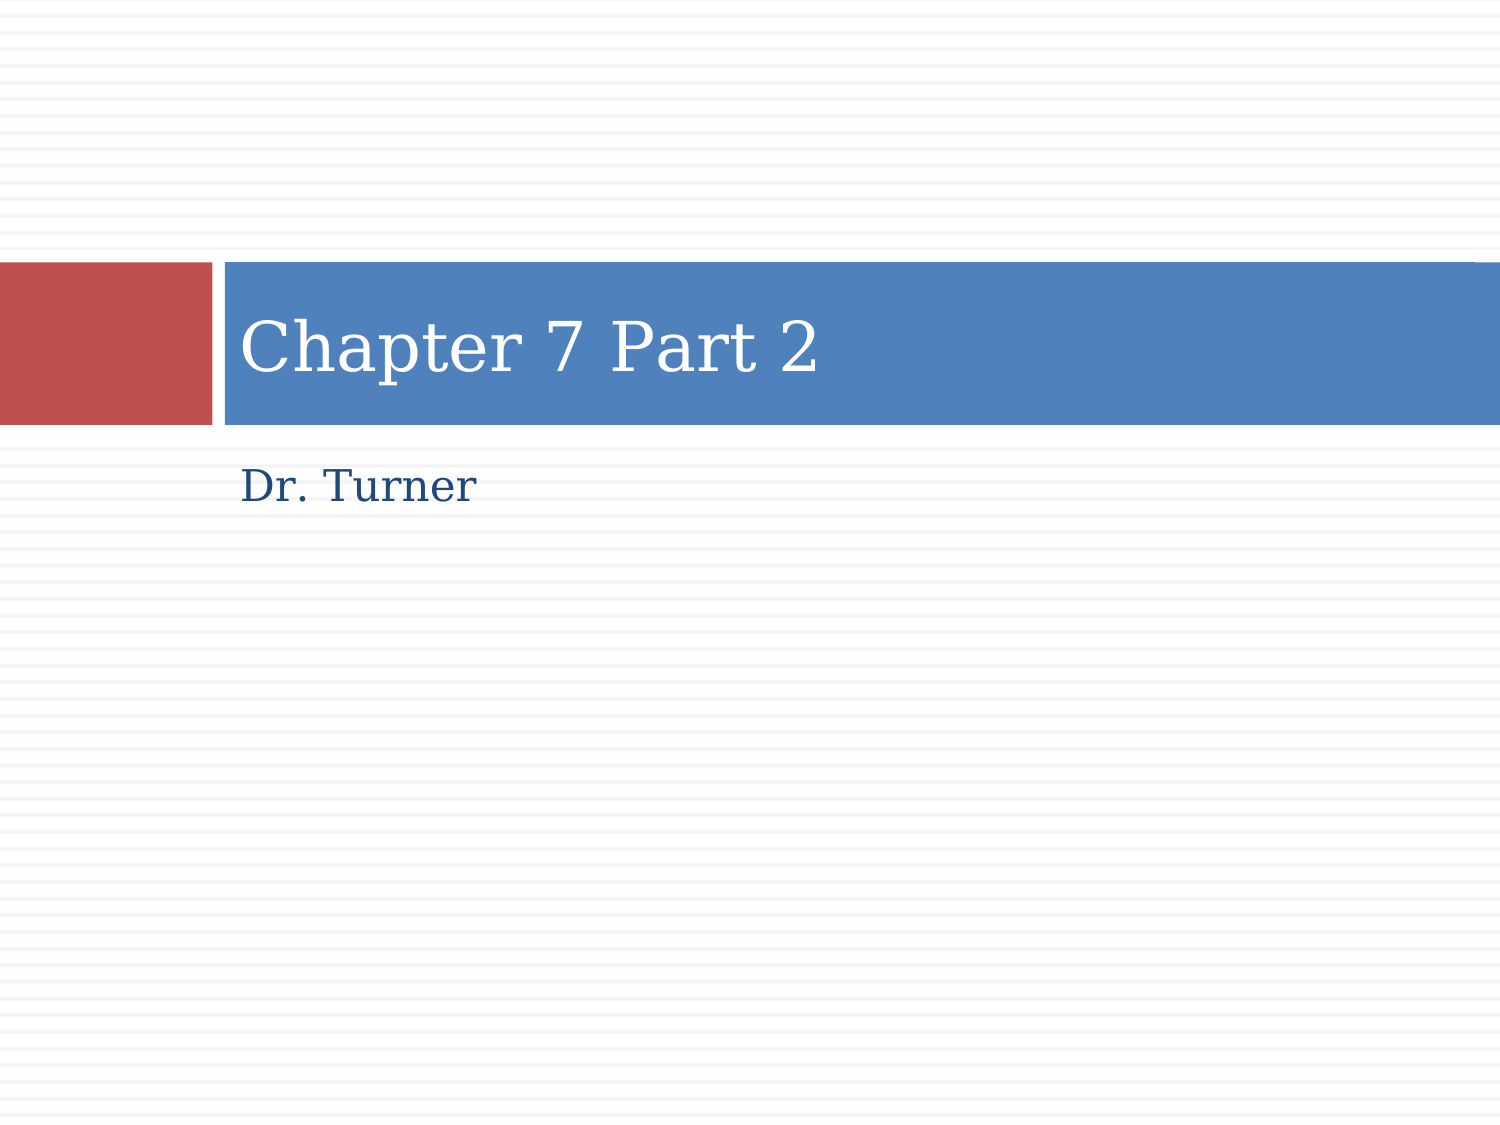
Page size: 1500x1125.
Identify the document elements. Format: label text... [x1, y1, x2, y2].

title Chapter 7 Part 2 [225, 262, 1475, 425]
list Dr. Turner [225, 450, 1394, 725]
